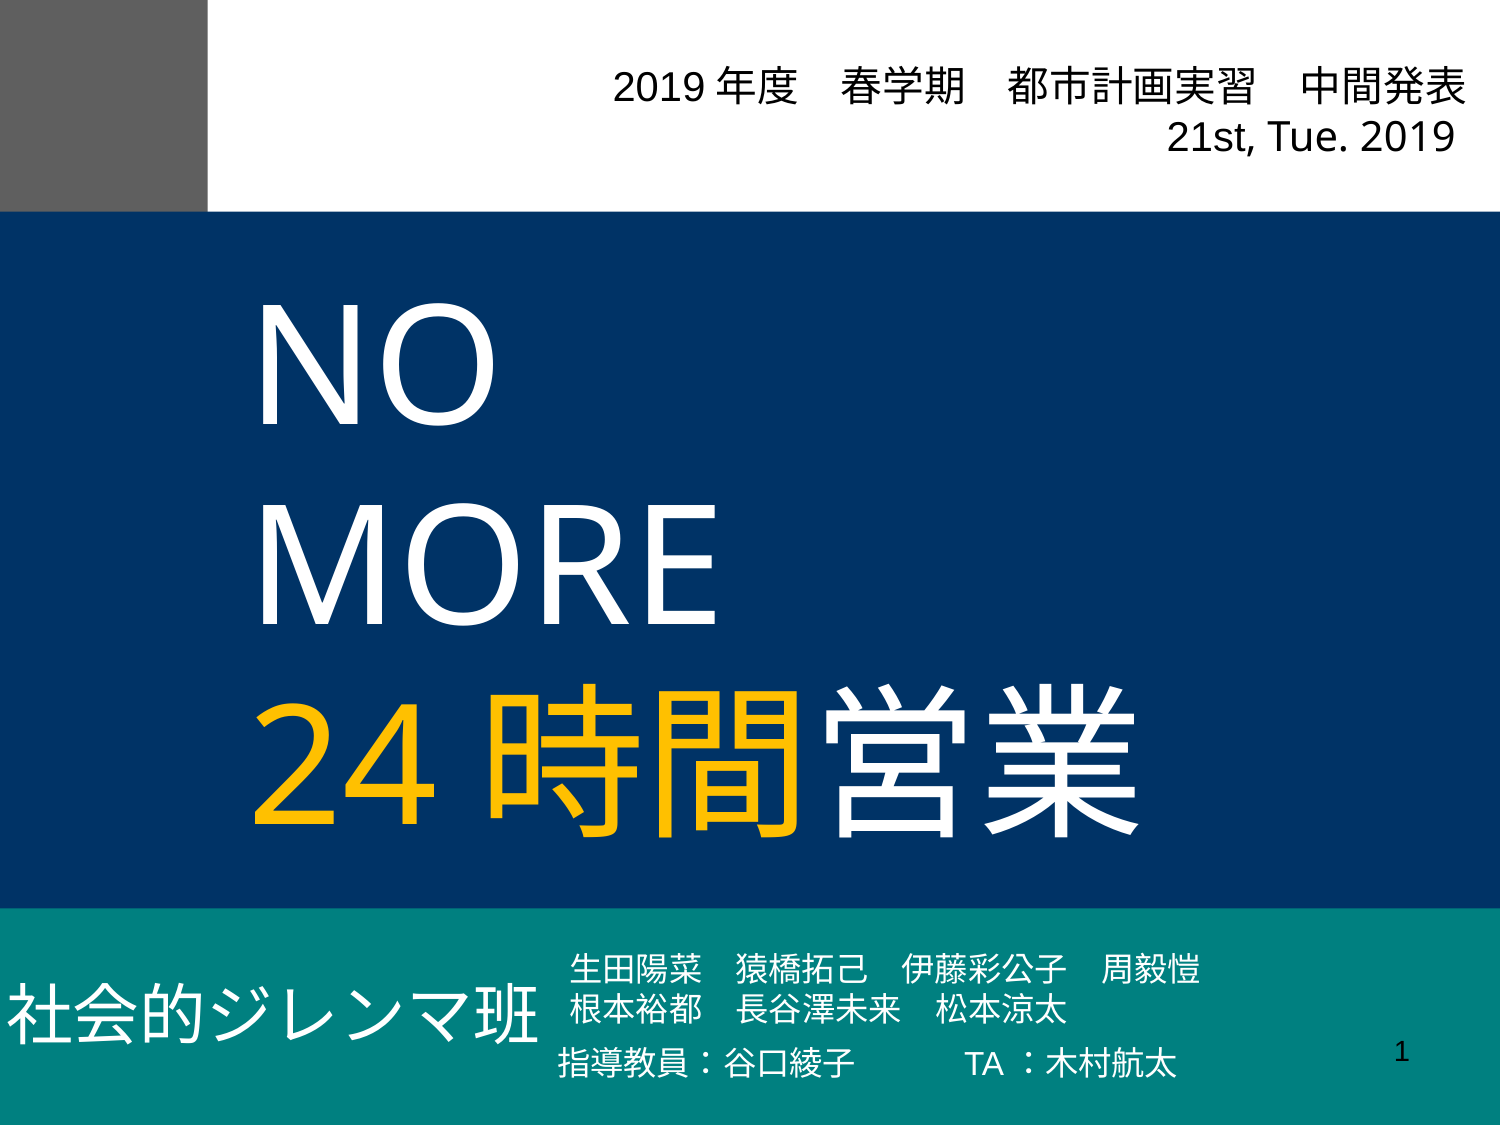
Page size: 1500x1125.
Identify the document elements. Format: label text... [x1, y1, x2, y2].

slide_number 1 [1074, 1024, 1425, 1103]
title NO MORE 24時間営業 [232, 271, 1322, 844]
text_box [0, 908, 1500, 1125]
text_box 生田陽菜 猿橋拓己 伊藤彩公子 周毅愷 根本裕都 長谷澤未来 松本涼太 [554, 940, 1250, 1035]
text_box [0, 0, 208, 211]
text_box 2019年度 春学期 都市計画実習 中間発表 21st, Tue. 2019 [597, 52, 1482, 167]
text_box [0, 211, 1500, 908]
text_box 指導教員：谷口綾子 TA：木村航太 [542, 1034, 1074, 1090]
text_box 社会的ジレンマ班 [0, 928, 573, 1097]
